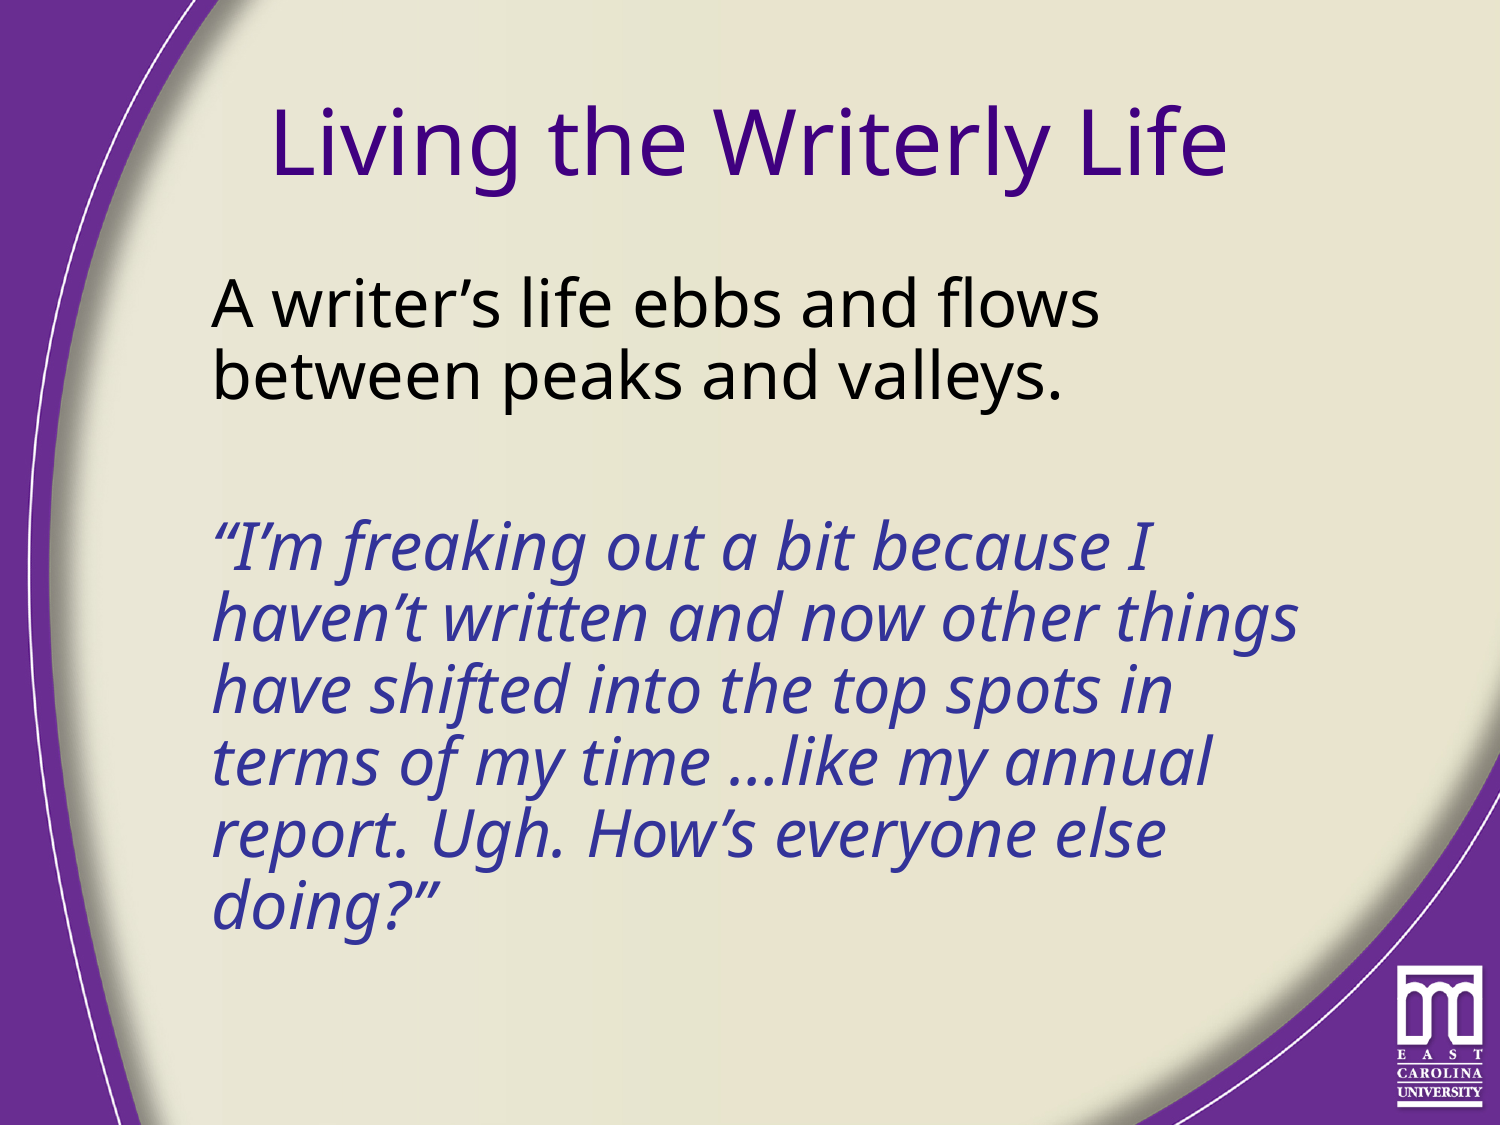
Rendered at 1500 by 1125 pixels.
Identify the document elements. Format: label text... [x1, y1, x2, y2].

text_box [274, 549, 1313, 611]
list A writer’s life ebbs and flows between peaks and valleys. “I’m freaking out a bit because I haven’t written and now other things have shifted into the top spots in terms of my time …like my annual report. Ugh. How’s everyone else doing?” [140, 262, 1354, 1006]
picture [0, 0, 1500, 1125]
title Living the Writerly Life [74, 44, 1426, 233]
